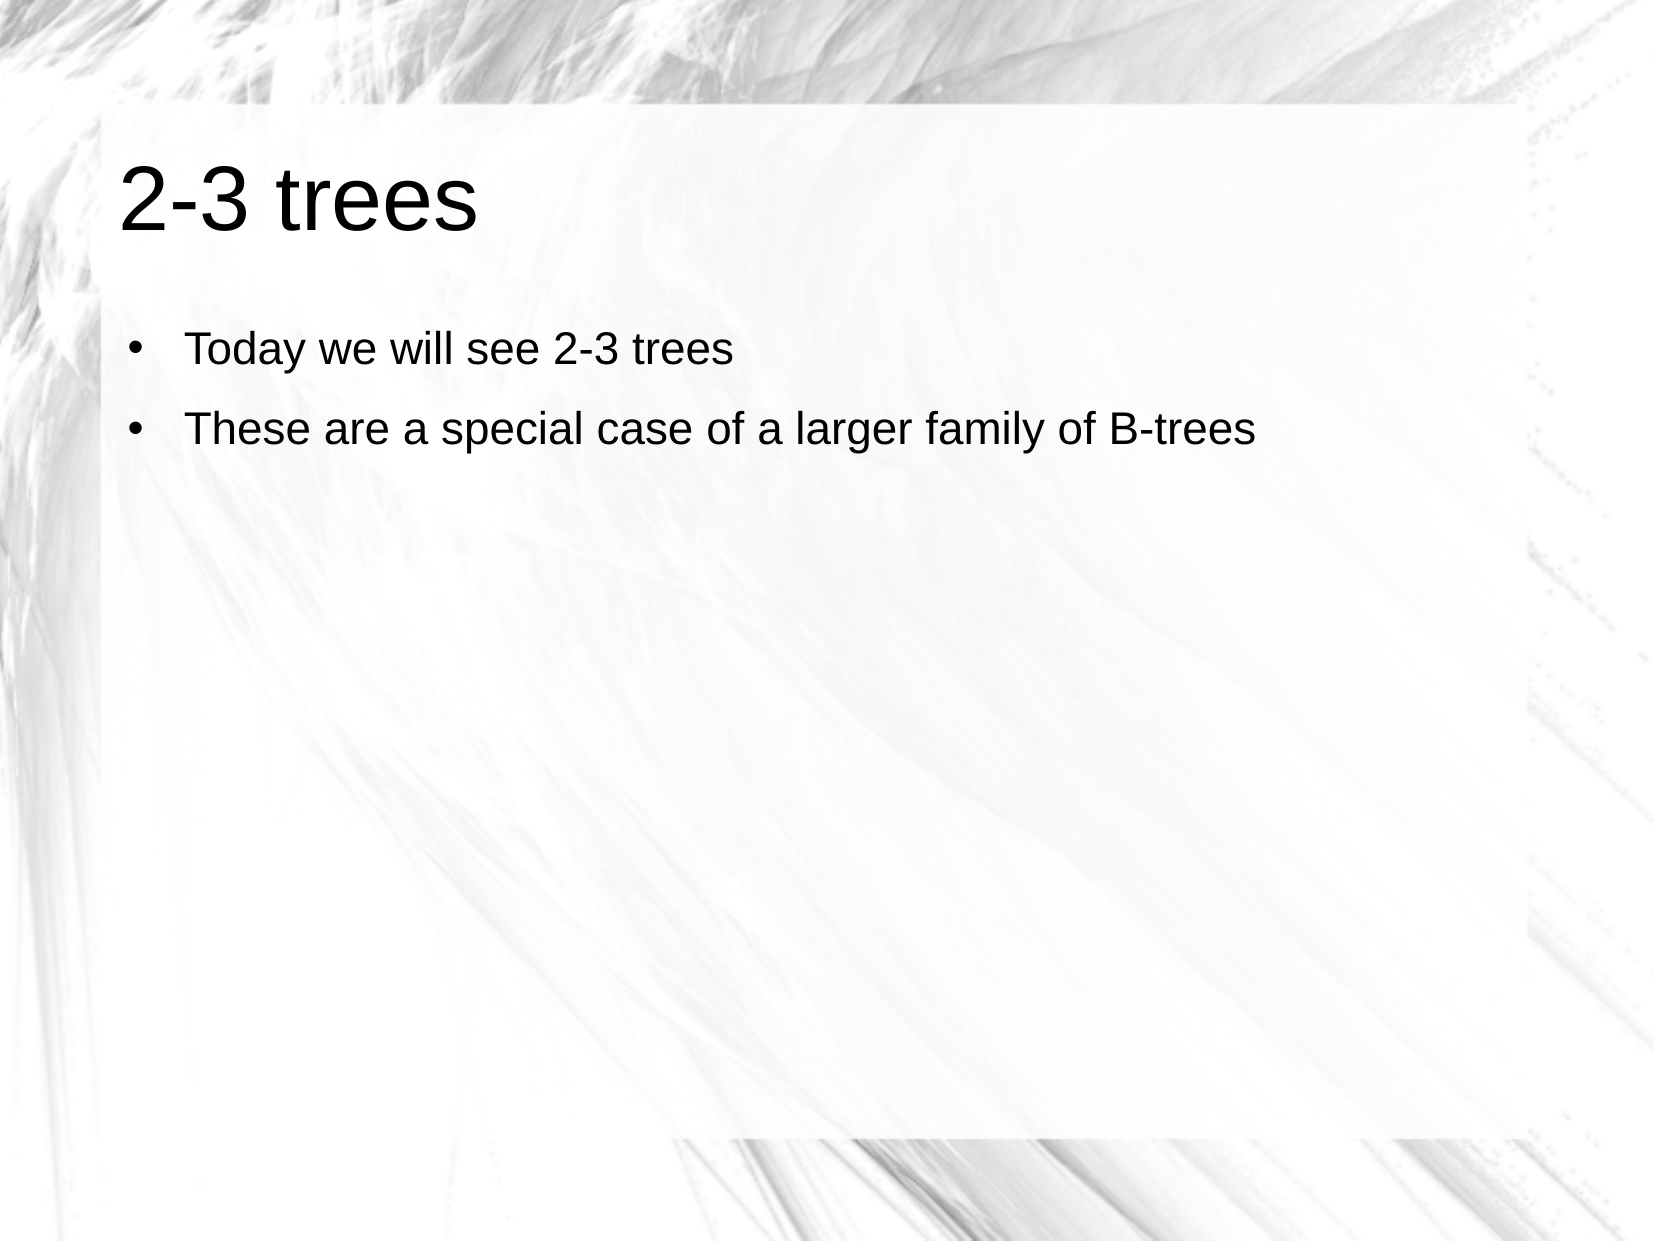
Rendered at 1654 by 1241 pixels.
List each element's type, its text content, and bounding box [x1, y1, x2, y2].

title 2-3 trees [118, 93, 1506, 299]
picture [0, 0, 1654, 1241]
list Today we will see 2-3 trees These are a special case of a larger family of B-trees [118, 319, 1571, 1109]
